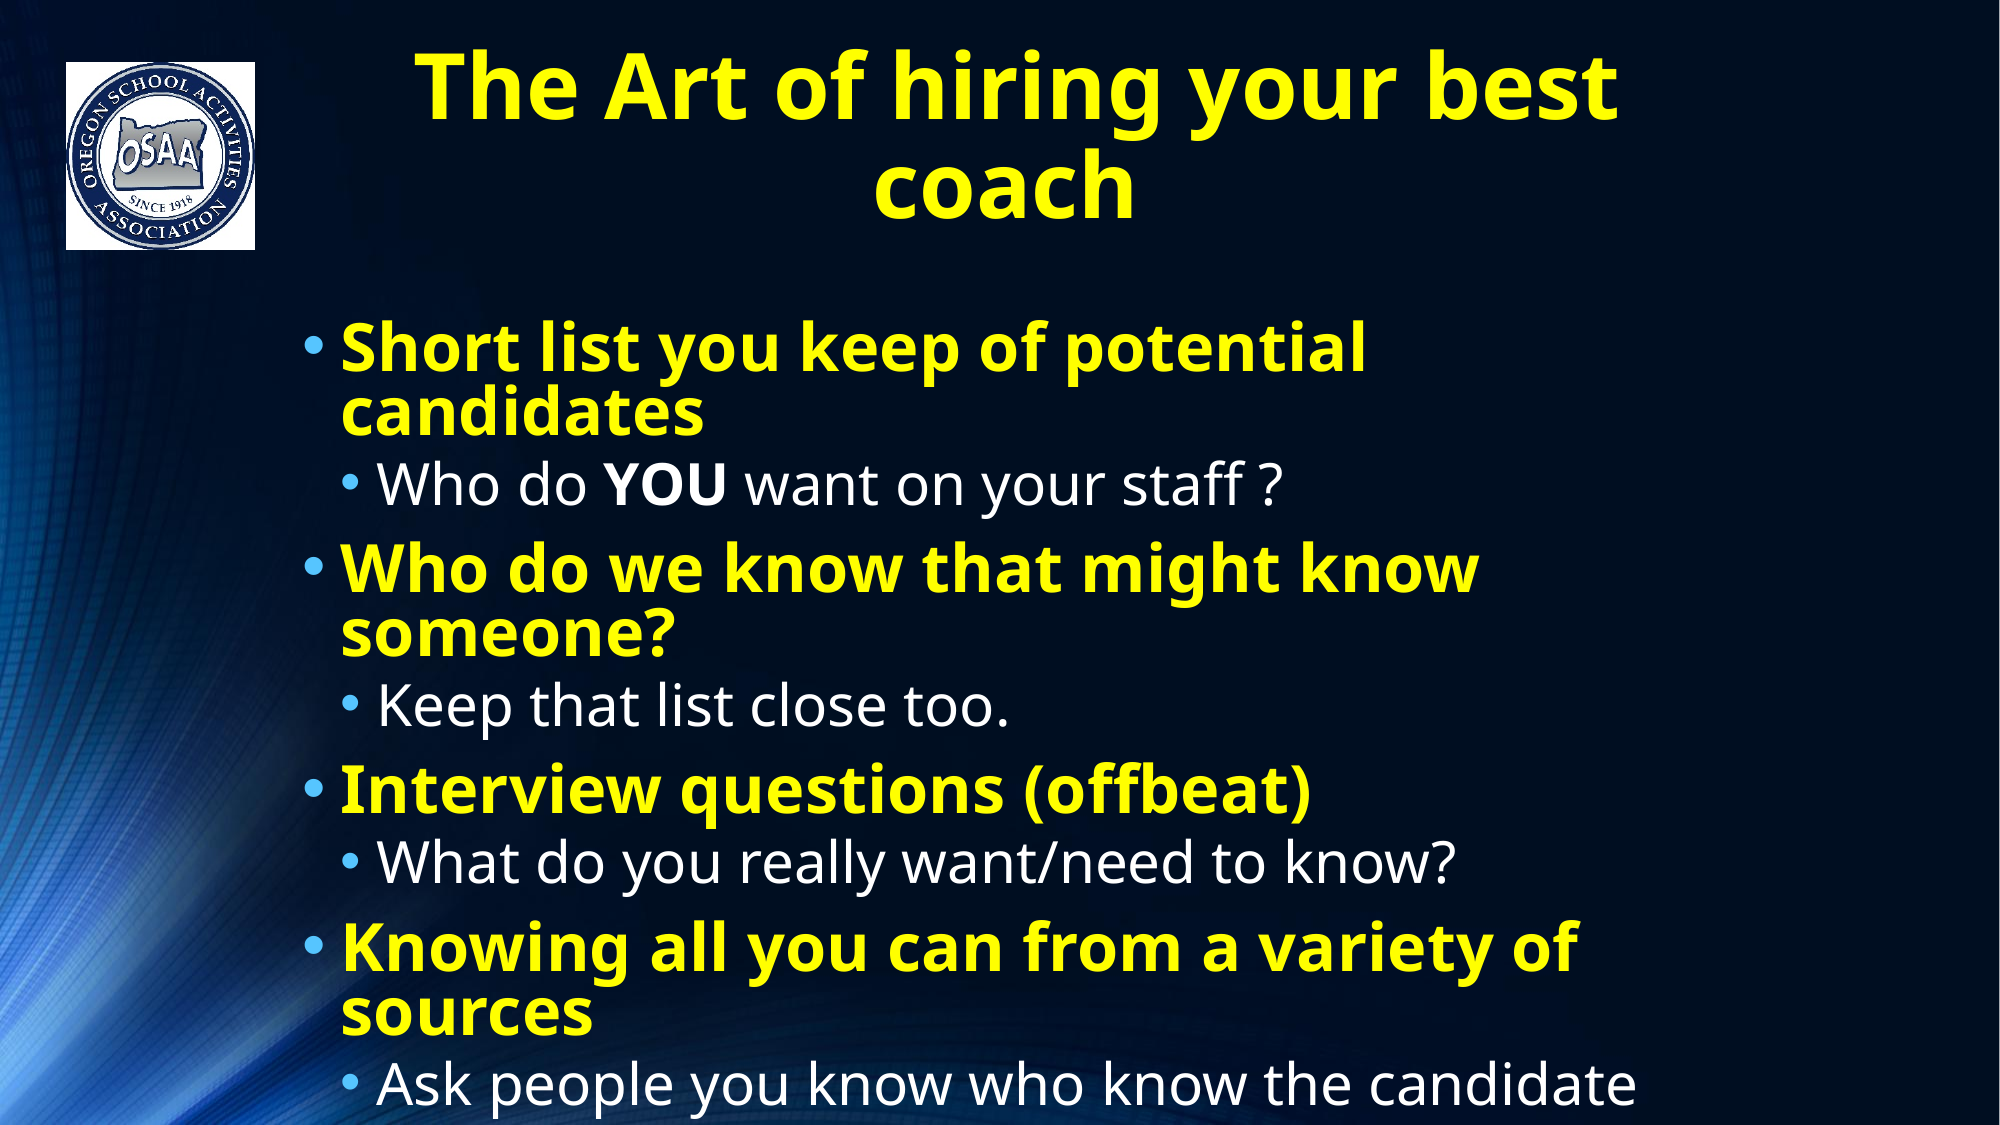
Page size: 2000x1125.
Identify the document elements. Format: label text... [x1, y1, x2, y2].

list Short list you keep of potential candidates Who do YOU want on your staff ? Who do we know that might know someone? Keep that list close too. Interview questions (offbeat) What do you really want/need to know? Knowing all you can from a variety of sources Ask people you know who know the candidate [249, 312, 1749, 988]
picture [0, 0, 2000, 1125]
title The Art of hiring your best coach [287, 57, 1749, 246]
